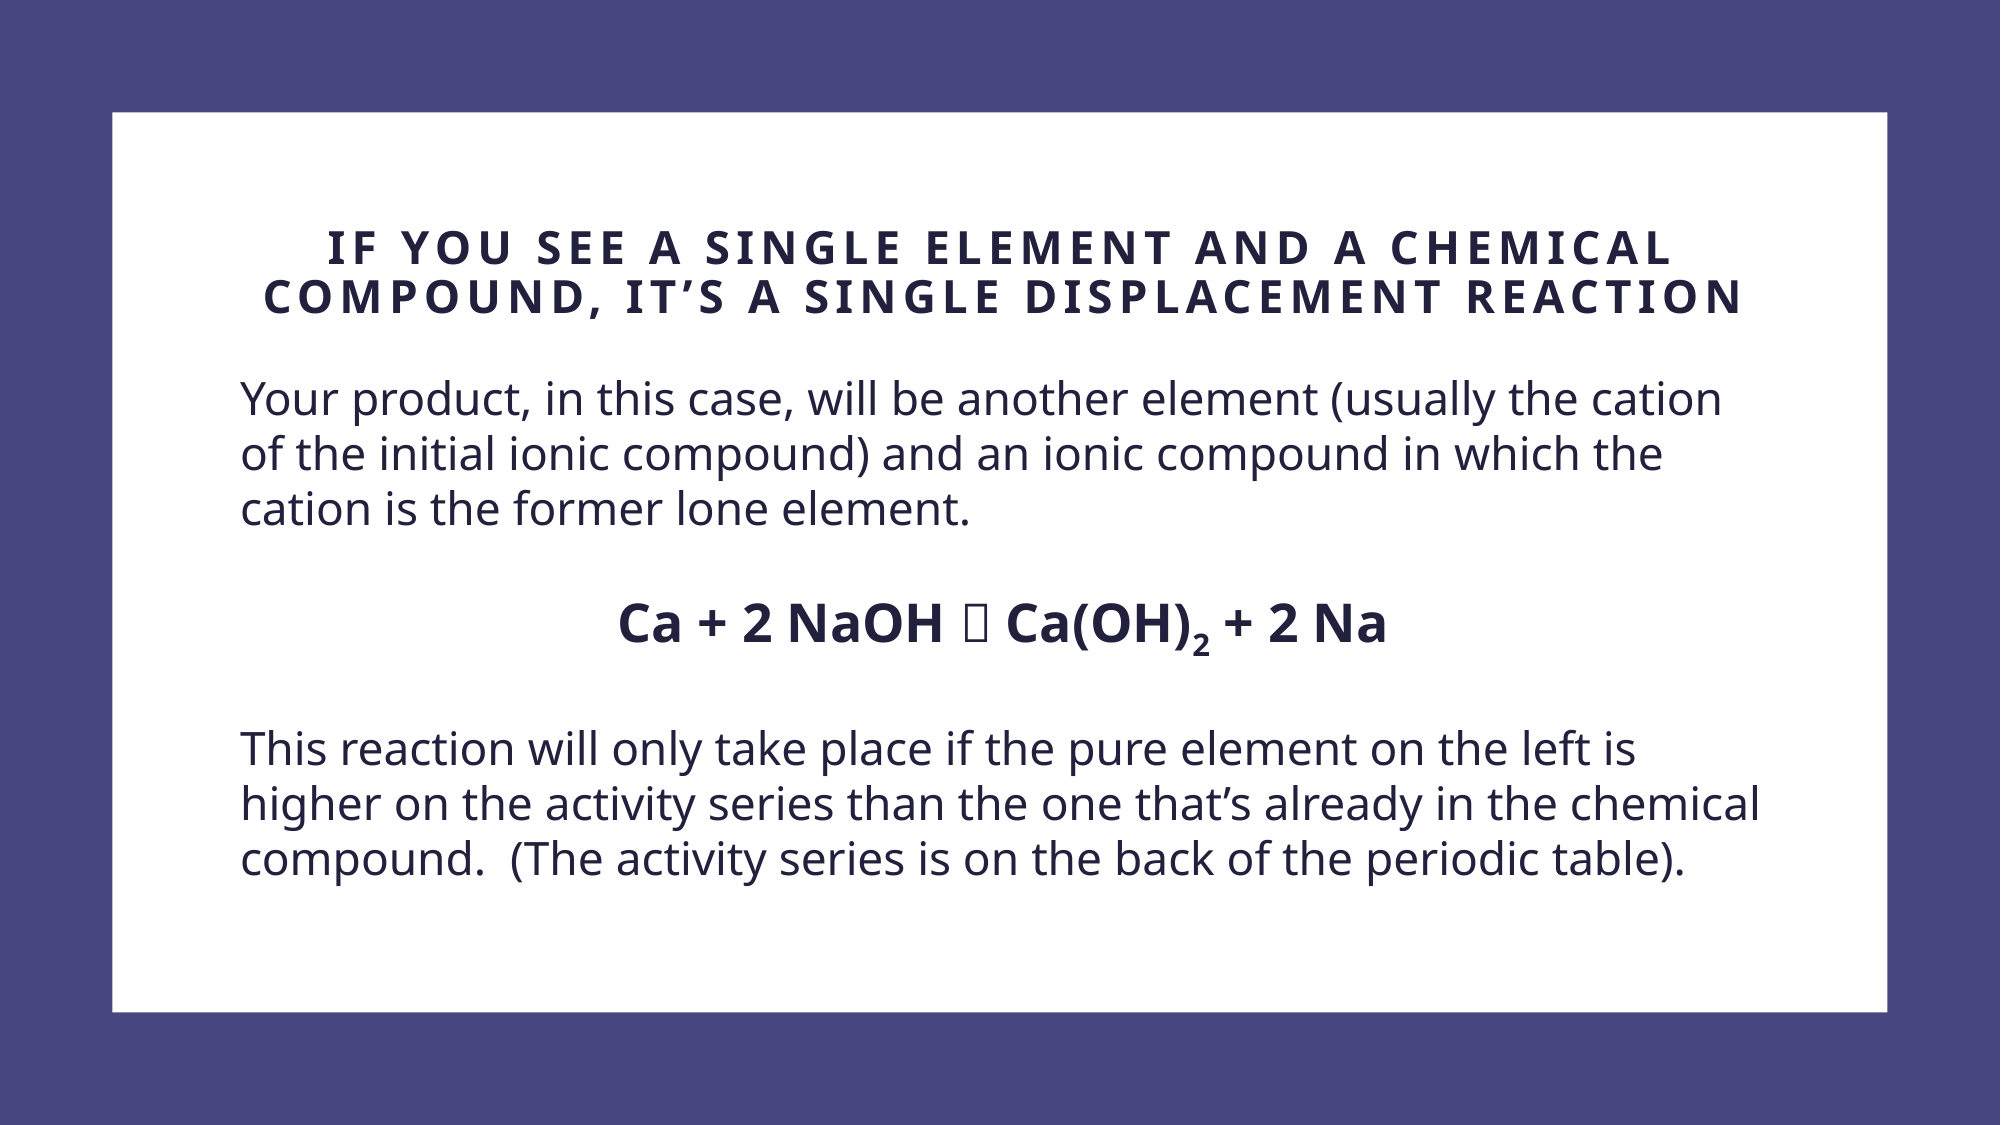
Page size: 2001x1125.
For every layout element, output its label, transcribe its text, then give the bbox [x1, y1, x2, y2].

title If you see a single element and a chemical compound, it’s a single displacement reaction [225, 165, 1782, 332]
text_box [0, 0, 2000, 1125]
text_box [111, 111, 1888, 1013]
list Your product, in this case, will be another element (usually the cation of the initial ionic compound) and an ionic compound in which the cation is the former lone element. Ca + 2 NaOH  Ca(OH)2 + 2 Na This reaction will only take place if the pure element on the left is higher on the activity series than the one that’s already in the chemical compound. (The activity series is on the back of the periodic table). [225, 361, 1782, 943]
